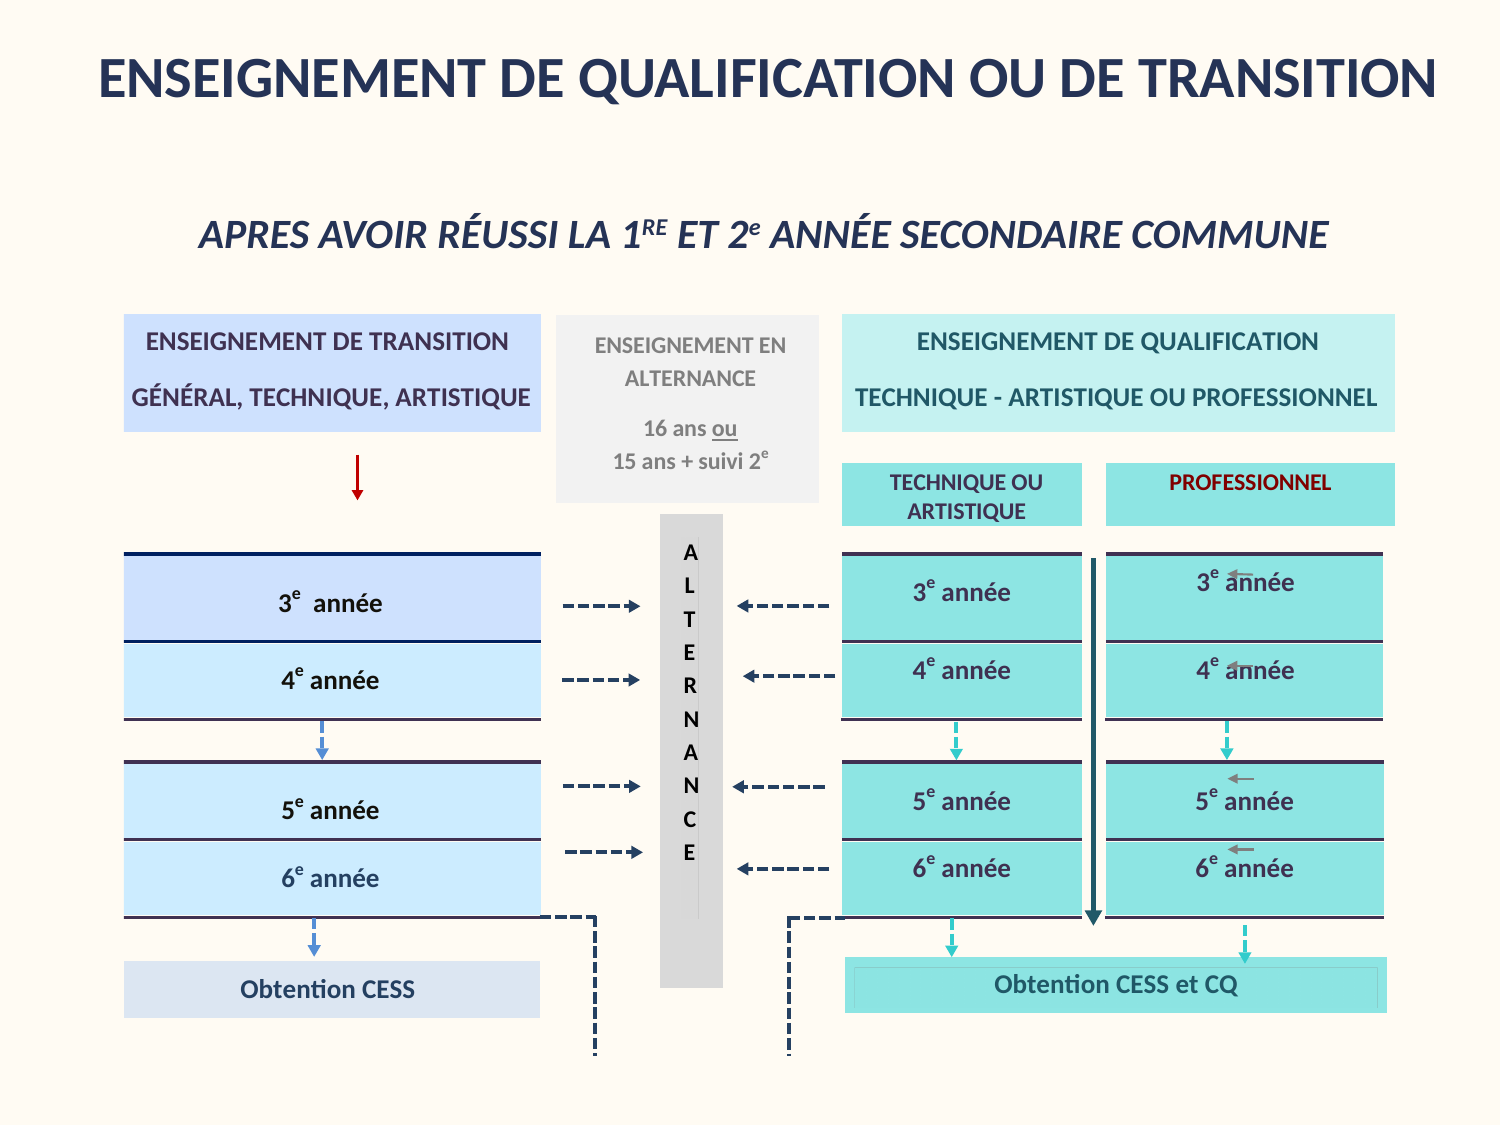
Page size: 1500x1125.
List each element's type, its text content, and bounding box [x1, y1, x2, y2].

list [123, 314, 1409, 1058]
title ENSEIGNEMENT DE QUALIFICATION OU DE TRANSITION APRES AVOIR RÉUSSI LA 1RE ET 2e ANNÉE SECONDAIRE COMMUNE [76, 42, 1461, 254]
